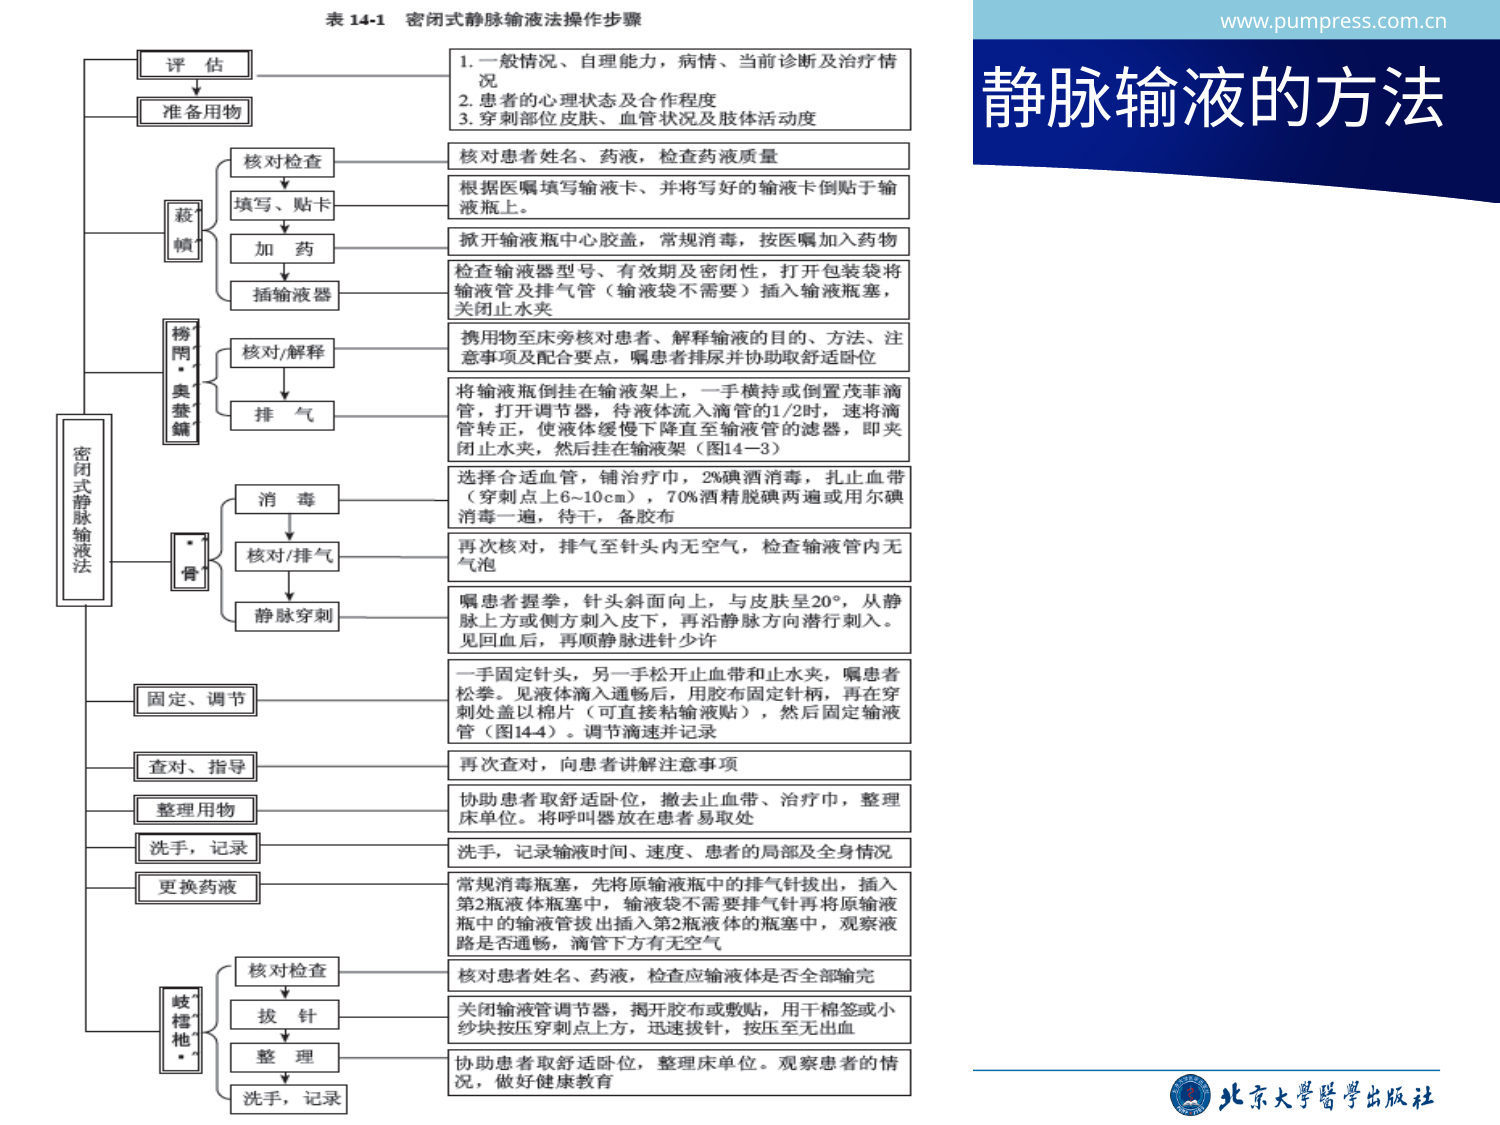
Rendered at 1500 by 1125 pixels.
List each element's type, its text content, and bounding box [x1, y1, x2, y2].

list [0, 0, 973, 1125]
title 静脉输液的方法 [977, 49, 1463, 143]
picture [973, 40, 1500, 203]
slide_number www.pumpress.com.cn [1024, 0, 1463, 38]
picture [1170, 1074, 1436, 1118]
